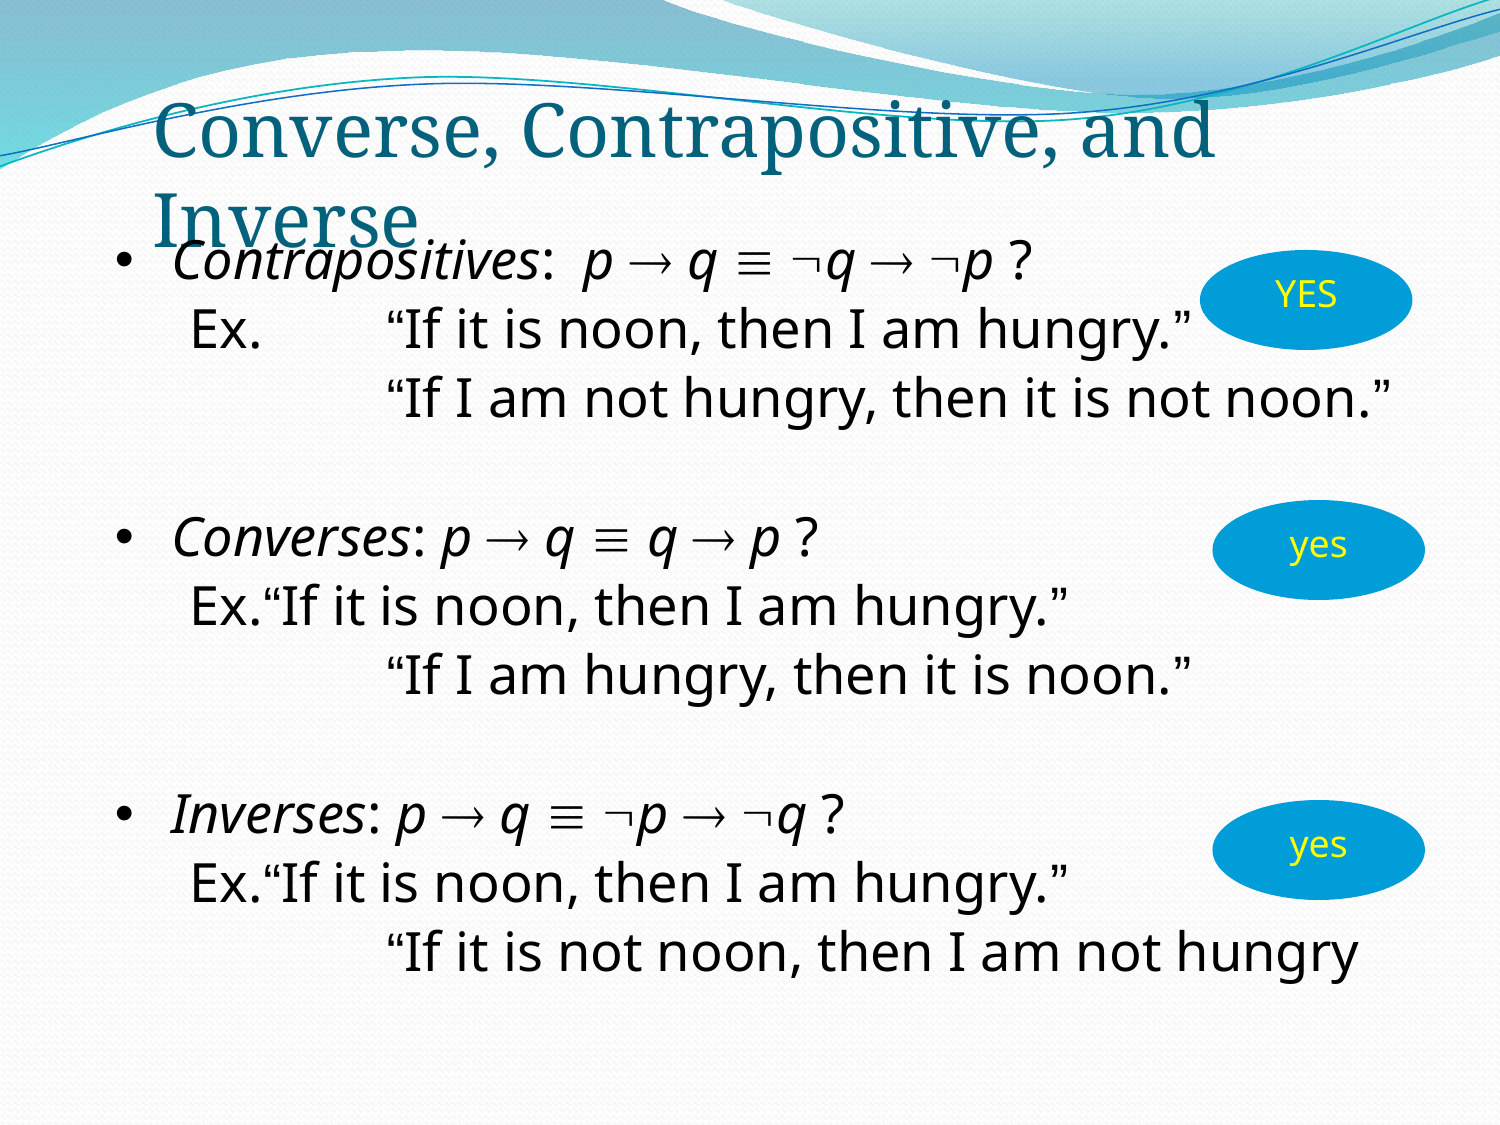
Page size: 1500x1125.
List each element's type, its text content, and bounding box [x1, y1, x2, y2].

title Truth Tables For Compound Propositions [1206, 802, 1425, 914]
text_box Contrapositives: p  q  q  p ? Ex. “If it is noon, then I am hungry.” “If I am not hungry, then it is not noon.” Converses: p  q  q  p ? Ex.“If it is noon, then I am hungry.” “If I am hungry, then it is noon.” Inverses: p  q  p  q ? Ex.“If it is noon, then I am hungry.” “If it is not noon, then I am not hungry [99, 224, 1425, 991]
table_cell F [1202, 351, 1409, 355]
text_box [1199, 249, 1413, 351]
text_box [1212, 799, 1426, 901]
title Truth Tables For Compound Propositions [1206, 502, 1425, 614]
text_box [1212, 499, 1426, 601]
text_box Converse, Contrapositive, and Inverse [137, 74, 1399, 224]
title Truth Tables For Compound Propositions [1193, 252, 1418, 362]
